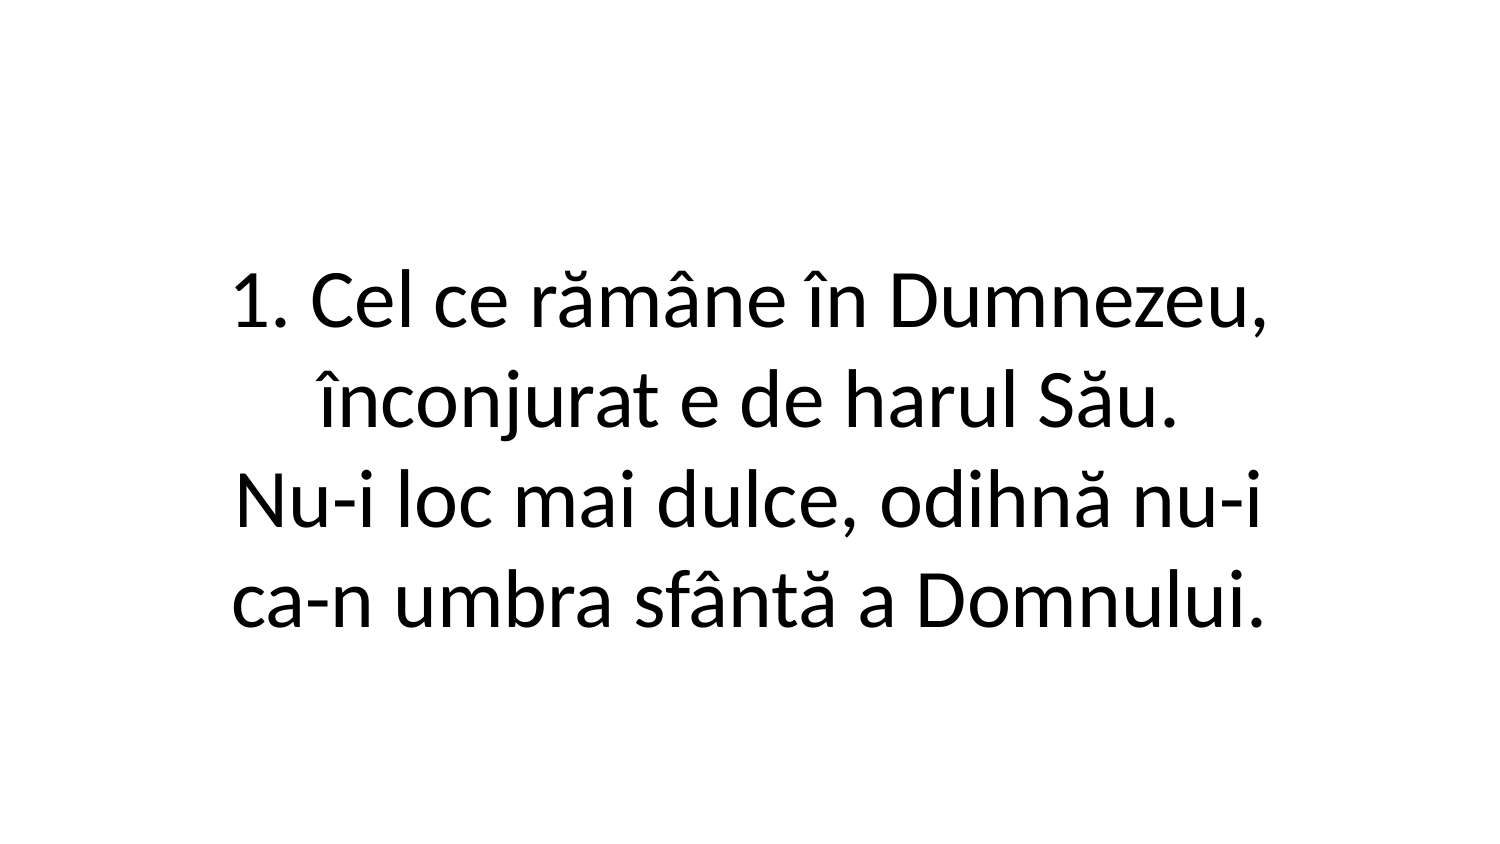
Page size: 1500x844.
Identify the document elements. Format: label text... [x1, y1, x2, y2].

text_box 1. Cel ce rămâne în Dumnezeu, înconjurat e de harul Său. Nu-i loc mai dulce, odihnă nu-i ca-n umbra sfântă a Domnului. [213, 192, 1287, 652]
